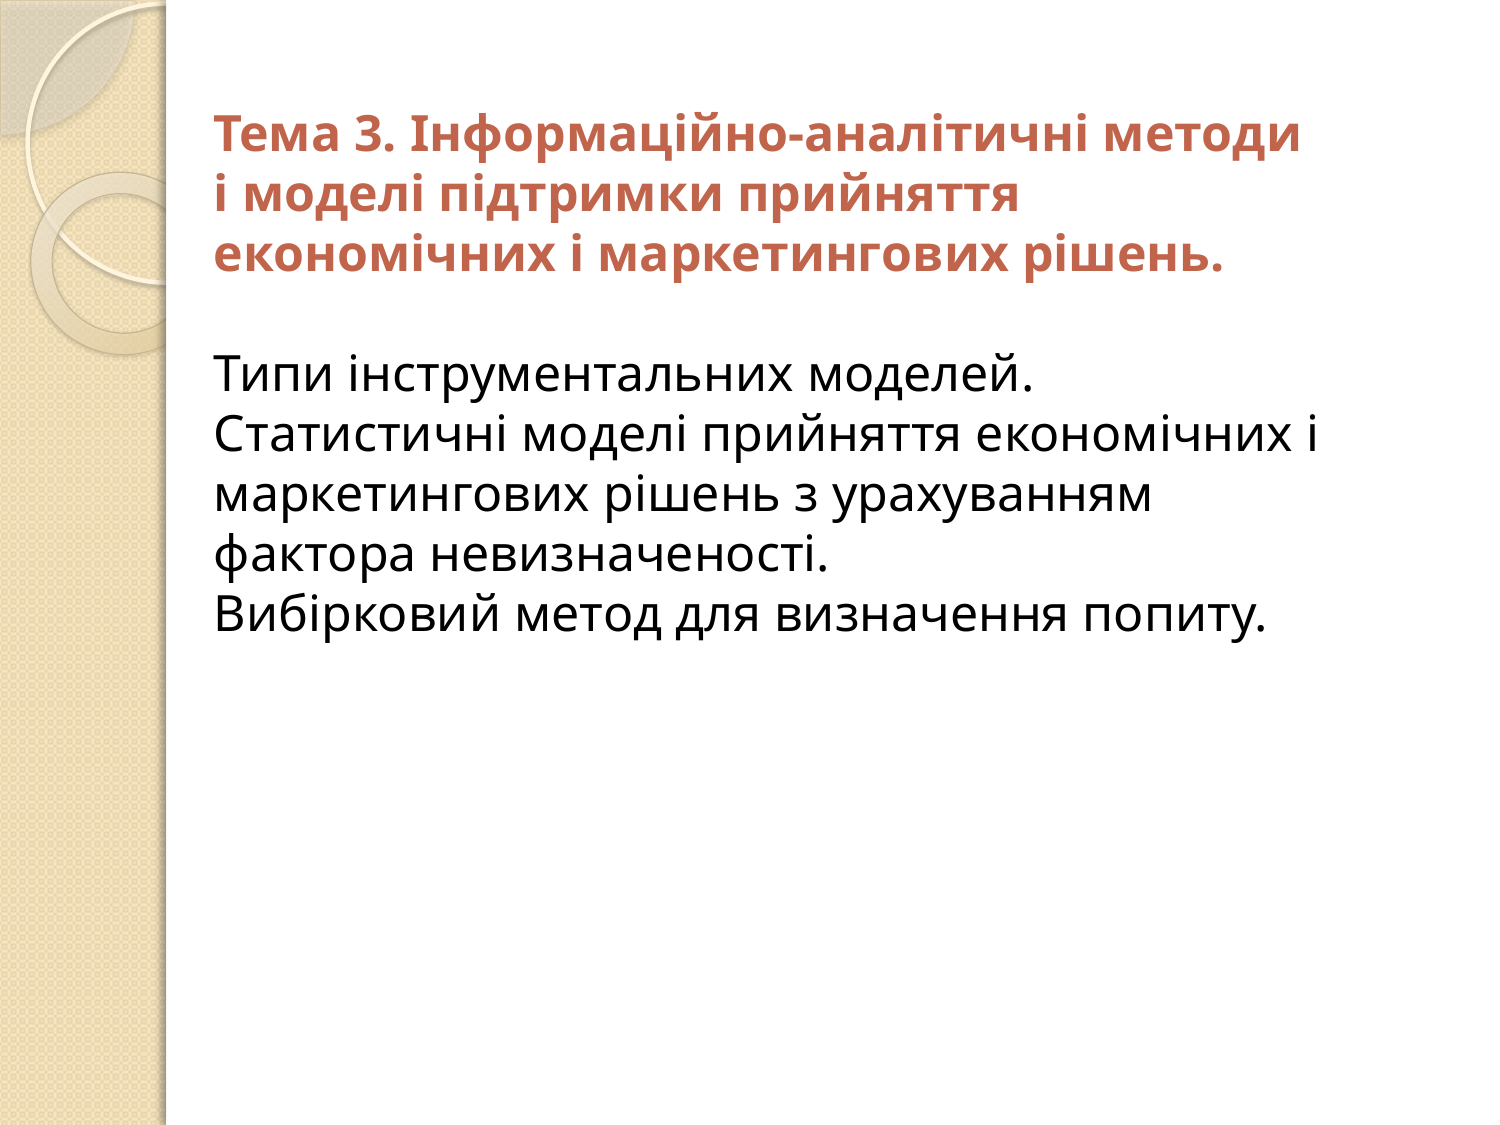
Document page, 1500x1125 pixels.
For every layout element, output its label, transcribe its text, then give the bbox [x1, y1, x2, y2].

text_box Тема 3. Інформаційно-аналітичні методи і моделі підтримки прийняття економічних і маркетингових рішень. Типи інструментальних моделей. Статистичні моделі прийняття економічних і маркетингових рішень з урахуванням фактора невизначеності. Вибірковий метод для визначення попиту. [199, 93, 1336, 649]
